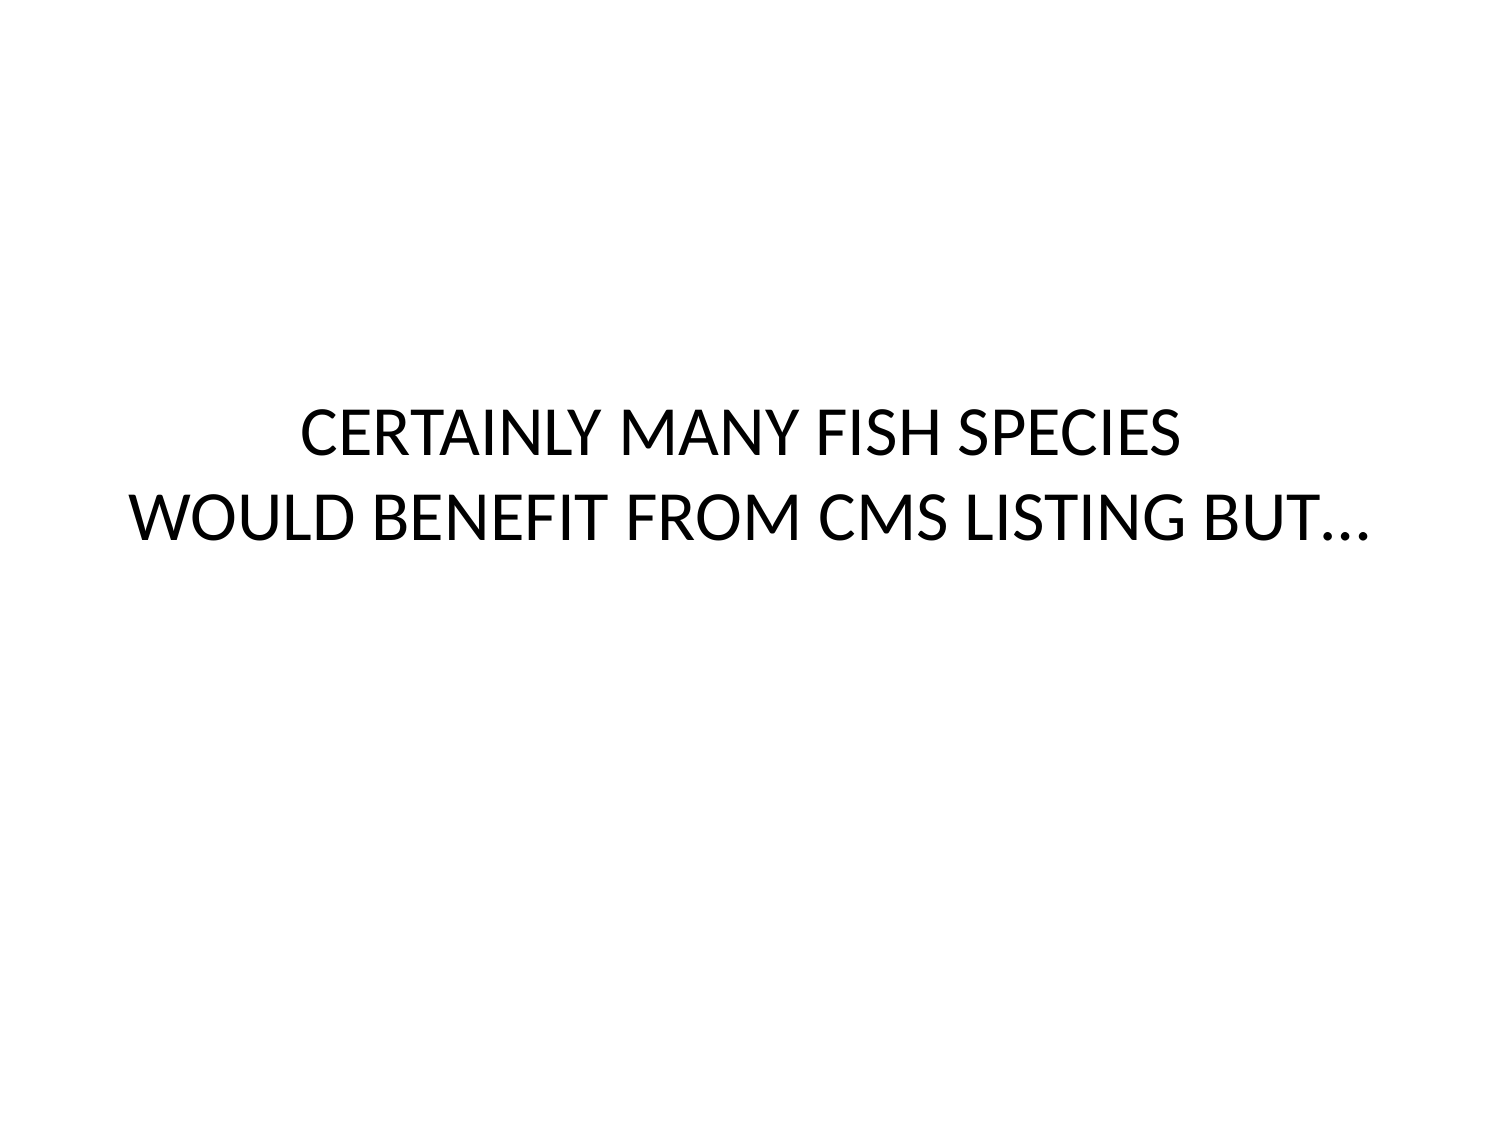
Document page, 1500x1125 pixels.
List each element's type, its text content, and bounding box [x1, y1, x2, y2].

title CERTAINLY MANY FISH SPECIES WOULD BENEFIT FROM CMS LISTING BUT… [112, 349, 1388, 591]
